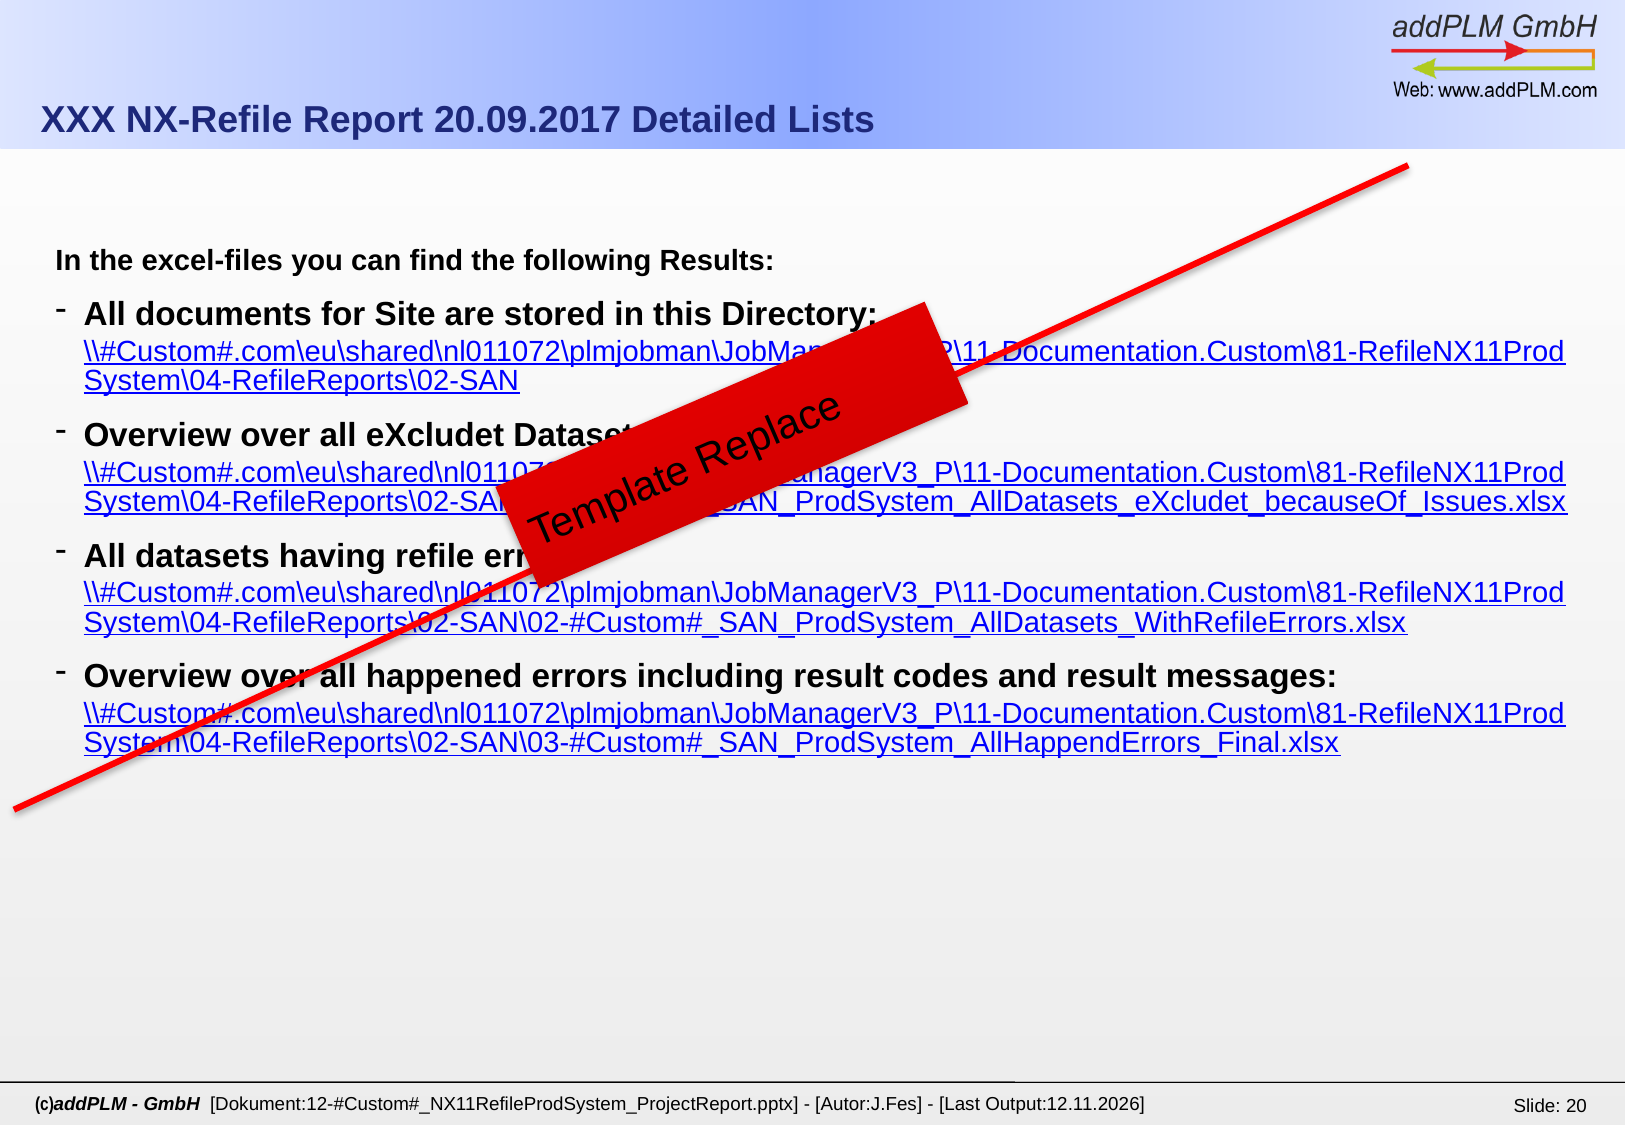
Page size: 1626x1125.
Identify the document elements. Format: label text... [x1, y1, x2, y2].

title XXX NX-Refile Report 20.09.2017 Detailed Lists [40, 67, 1582, 141]
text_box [13, 165, 1409, 810]
picture [1391, 14, 1597, 97]
text_box In the excel-files you can find the following Results: All documents for Site are stored in this Directory: \\#Custom#.com\eu\shared\nl011072\plmjobman\JobManagerV3_P\11-Documentation.Custom\81-RefileNX11ProdSystem\04-RefileReports\02-SAN Overview over all eXcludet Datasets: \\#Custom#.com\eu\shared\nl011072\plmjobman\JobManagerV3_P\11-Documentation.Custom\81-RefileNX11ProdSystem\04-RefileReports\02-SAN\01-#Custom#_SAN_ProdSystem_AllDatasets_eXcludet_becauseOf_Issues.xlsx All datasets having refile errors: \\#Custom#.com\eu\shared\nl011072\plmjobman\JobManagerV3_P\11-Documentation.Custom\81-RefileNX11ProdSystem\04-RefileReports\02-SAN\02-#Custom#_SAN_ProdSystem_AllDatasets_WithRefileErrors.xlsx Overview over all happened errors including result codes and result messages: \\#Custom#.com\eu\shared\nl011072\plmjobman\JobManagerV3_P\11-Documentation.Custom\81-RefileNX11ProdSystem\04-RefileReports\02-SAN\03-#Custom#_SAN_ProdSystem_AllHappendErrors_Final.xlsx [1413, 233, 1594, 650]
